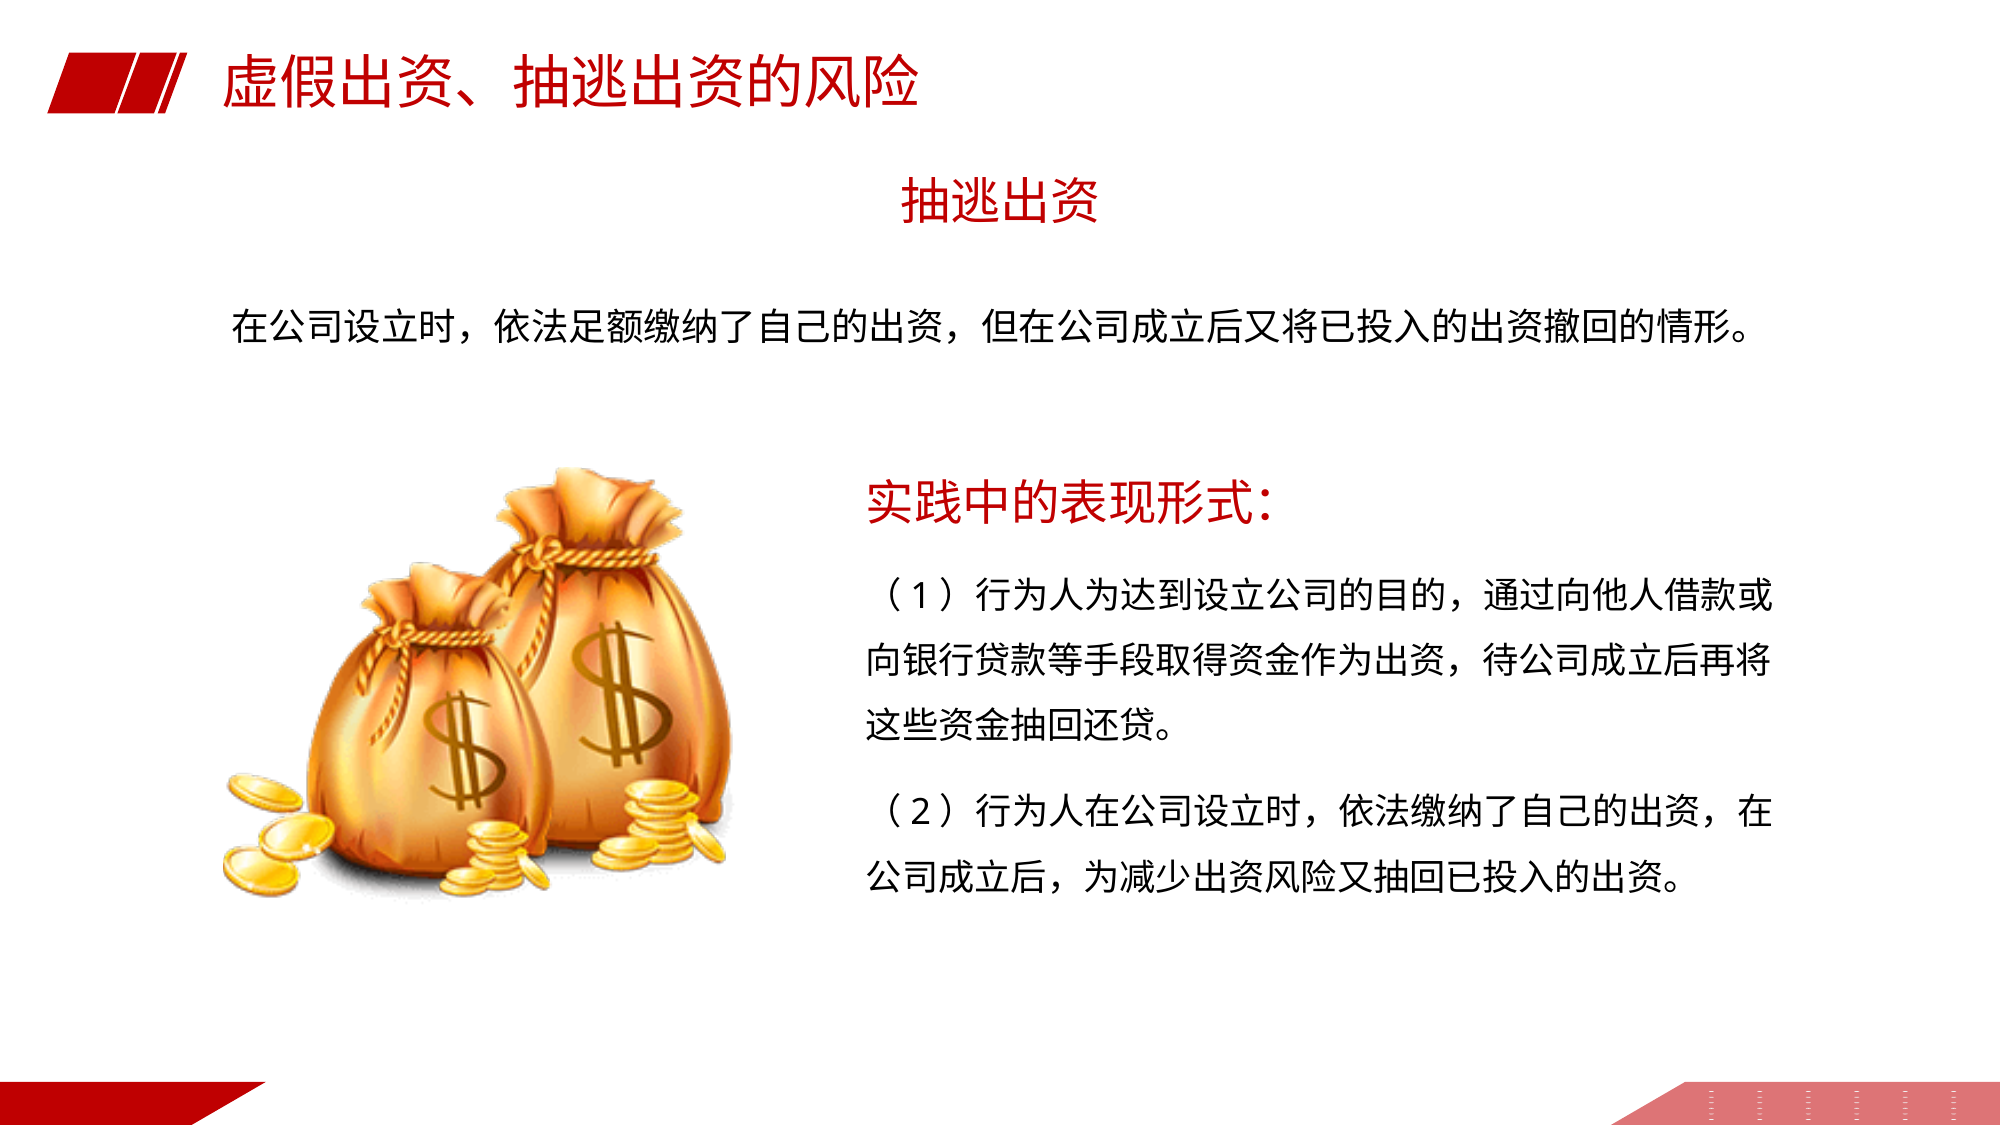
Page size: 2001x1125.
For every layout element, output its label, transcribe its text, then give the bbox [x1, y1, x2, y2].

text_box 在公司设立时，依法足额缴纳了自己的出资，但在公司成立后又将已投入的出资撤回的情形。 [207, 272, 1793, 356]
text_box 虚假出资、抽逃出资的风险 [206, 51, 1020, 118]
list 实践中的表现形式： （1）行为人为达到设立公司的目的，通过向他人借款或向银行贷款等手段取得资金作为出资，待公司成立后再将这些资金抽回还贷。 （2）行为人在公司设立时，依法缴纳了自己的出资，在公司成立后，为减少出资风险又抽回已投入的出资。 [850, 435, 1793, 907]
title 抽逃出资 [825, 165, 1175, 242]
picture [223, 467, 742, 907]
